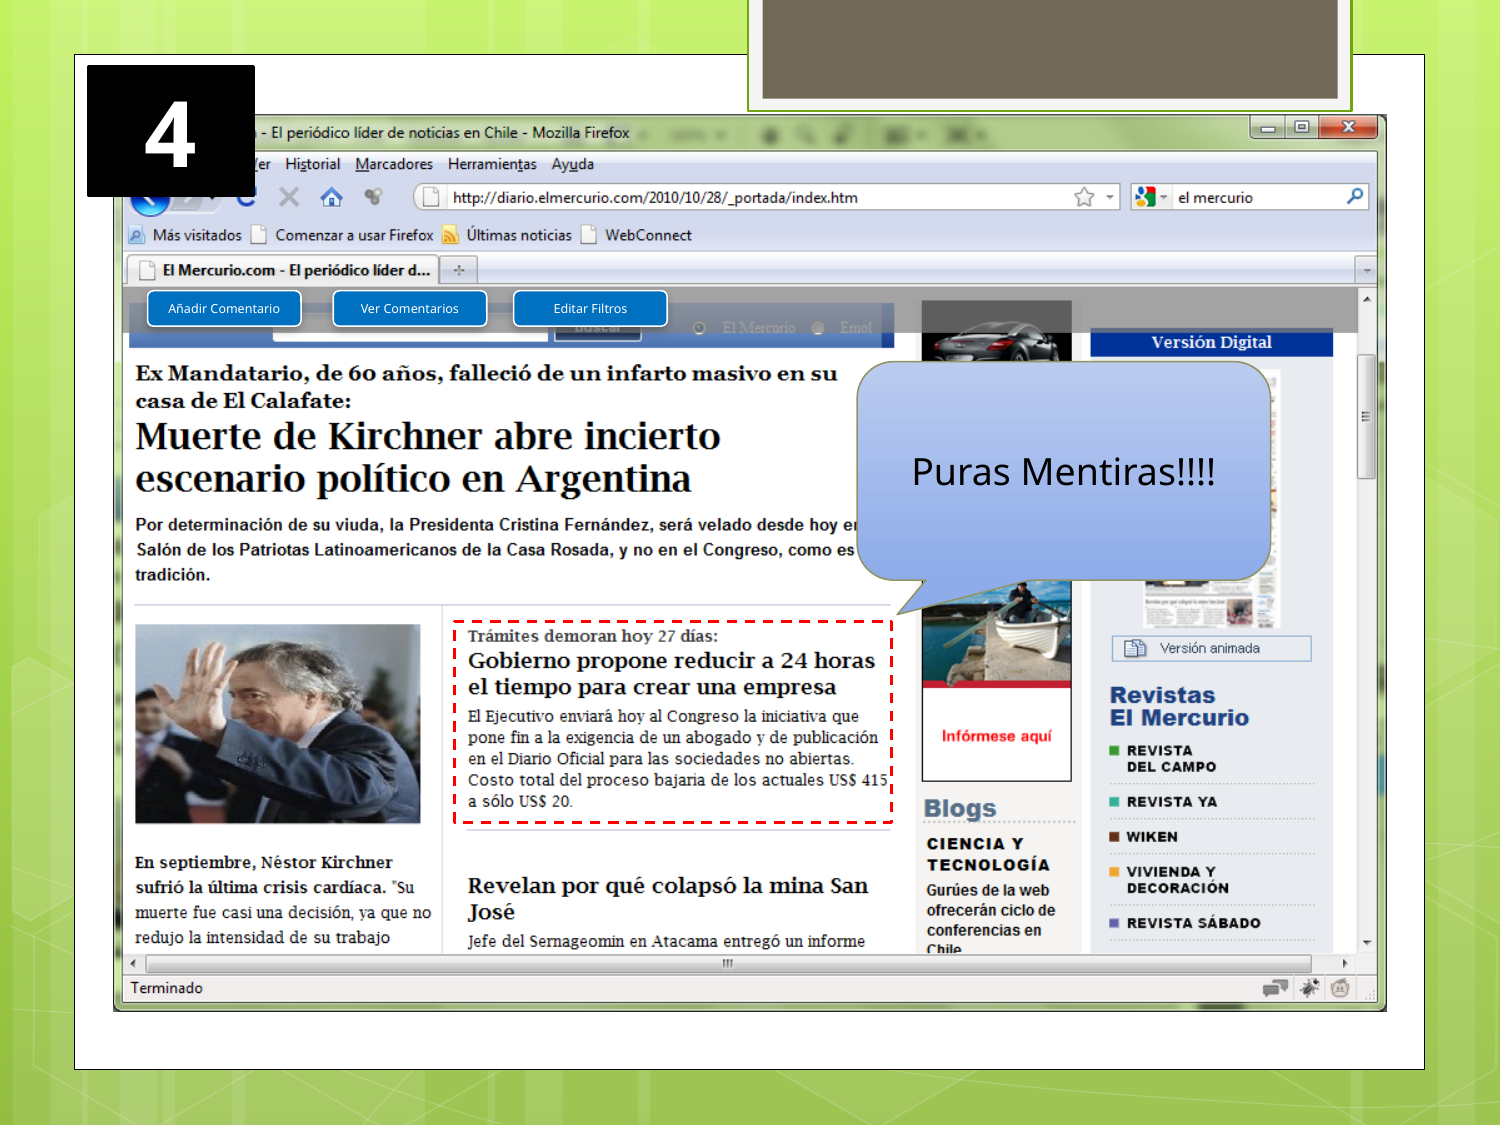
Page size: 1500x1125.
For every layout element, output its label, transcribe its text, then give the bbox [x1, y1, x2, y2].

picture [113, 113, 1387, 1012]
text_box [147, 290, 668, 327]
text_box 4 [87, 65, 255, 197]
